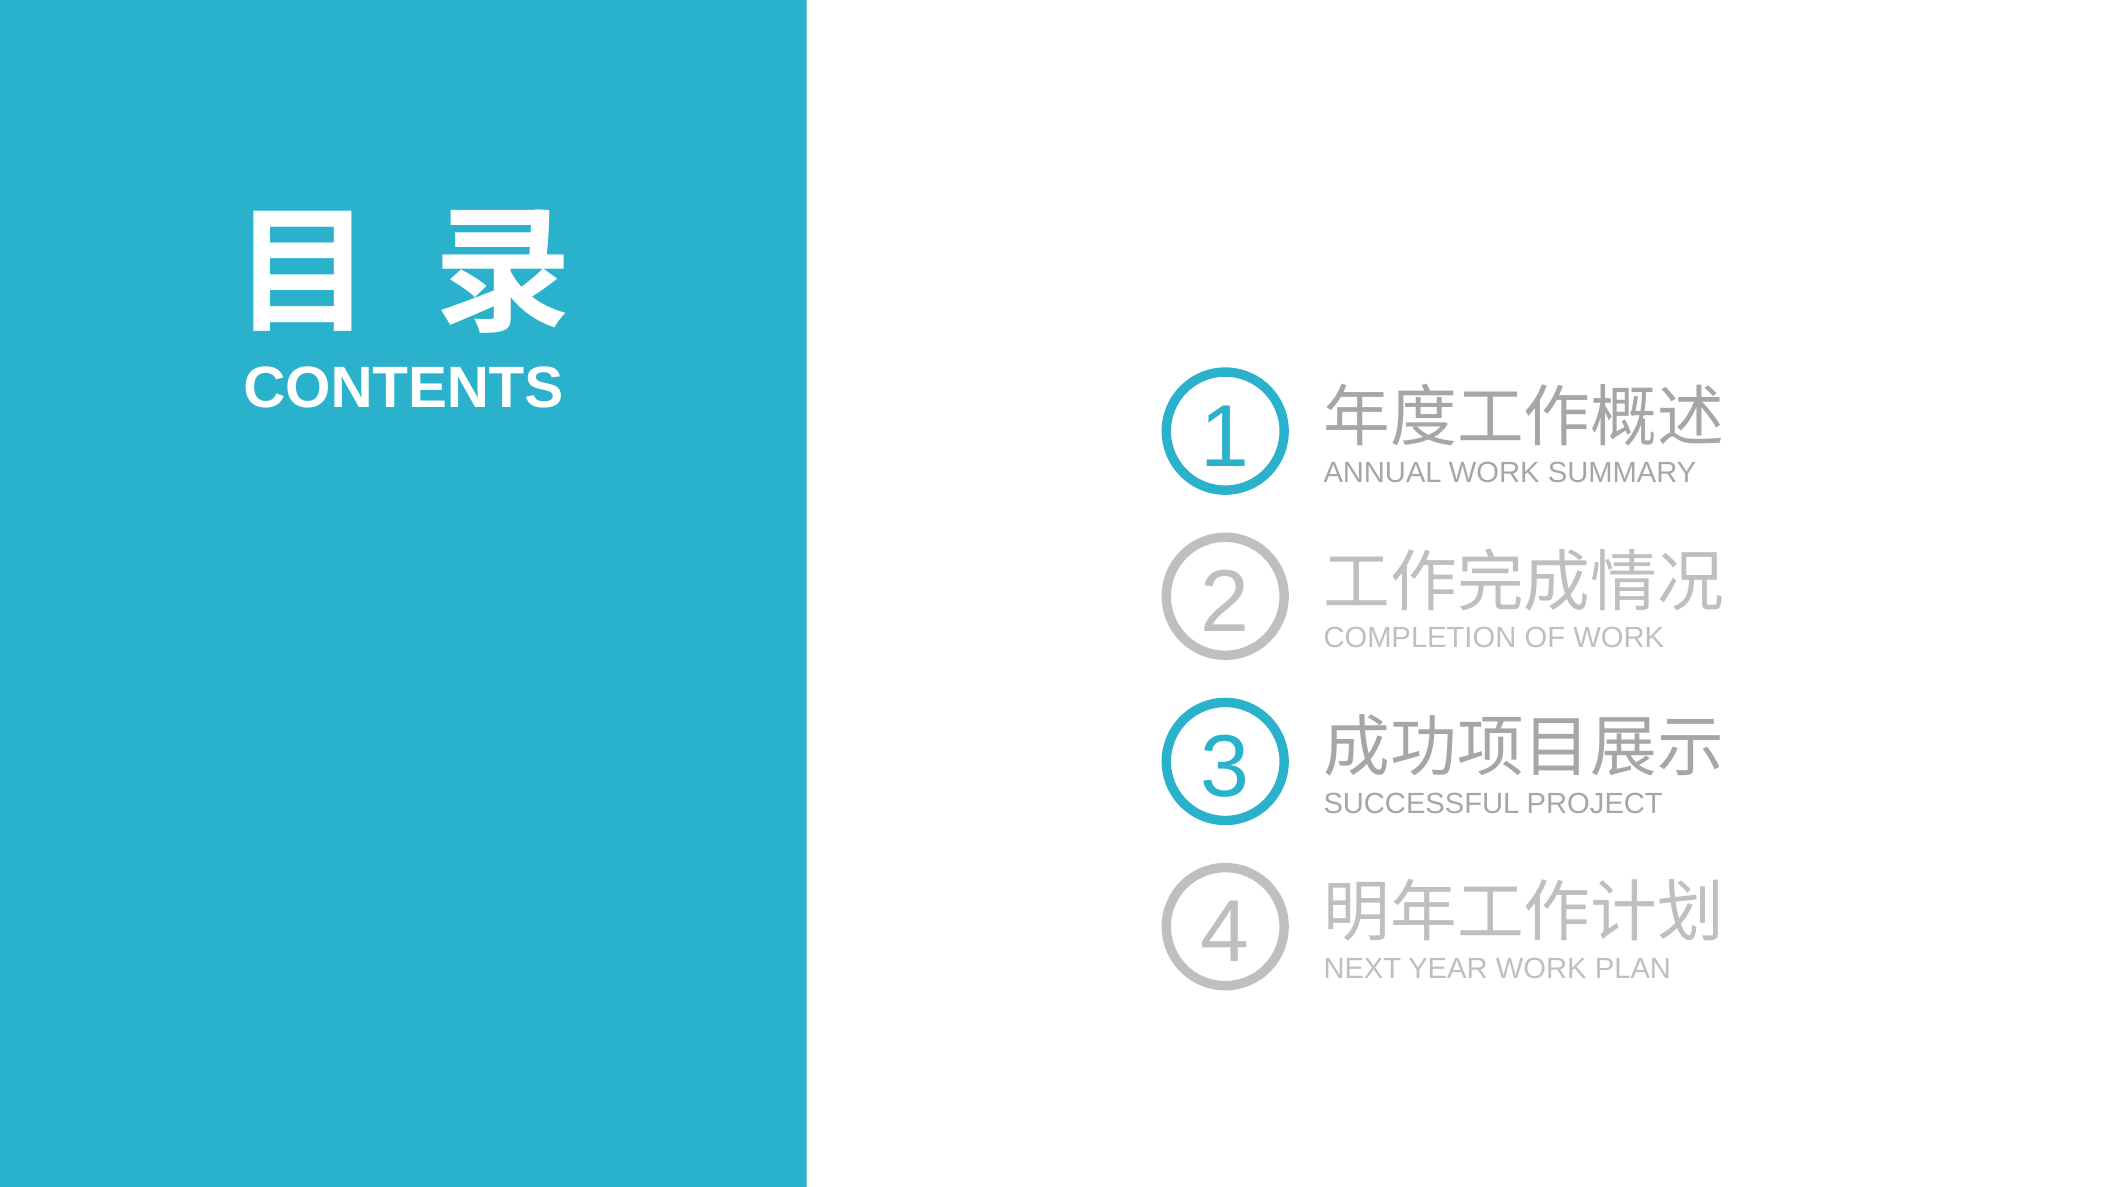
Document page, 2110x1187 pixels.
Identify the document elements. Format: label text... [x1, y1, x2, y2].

text_box 成功项目展示 SUCCESSFUL PROJECT [1323, 703, 1768, 819]
text_box 明年工作计划 NEXT YEAR WORK PLAN [1323, 869, 1768, 985]
text_box 年度工作概述 ANNUAL WORK SUMMARY [1323, 373, 1768, 489]
text_box 3 [1166, 702, 1285, 821]
text_box [0, 0, 808, 1187]
text_box CONTENTS [205, 349, 601, 420]
text_box 工作完成情况 COMPLETION OF WORK [1323, 538, 1768, 654]
text_box 2 [1166, 537, 1285, 656]
text_box 1 [1166, 372, 1285, 491]
text_box 4 [1166, 867, 1285, 986]
text_box 目 录 [203, 183, 603, 349]
